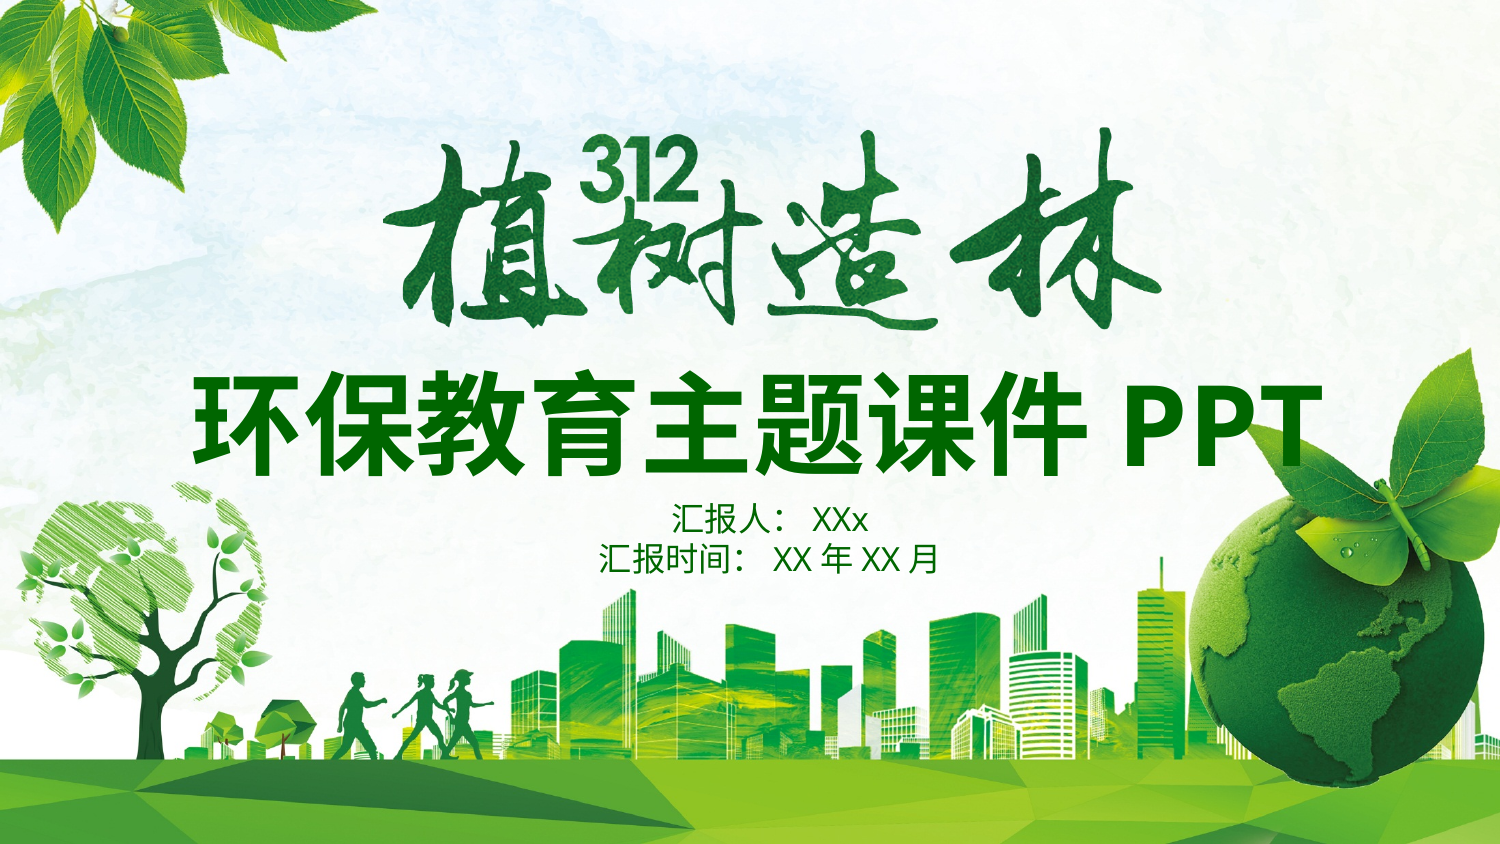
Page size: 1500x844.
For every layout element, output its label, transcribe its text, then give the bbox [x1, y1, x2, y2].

text_box 汇报人：XXx 汇报时间：XX年XX月 [584, 491, 957, 586]
picture [0, 0, 1500, 844]
text_box 环保教育主题课件PPT [176, 346, 1340, 497]
